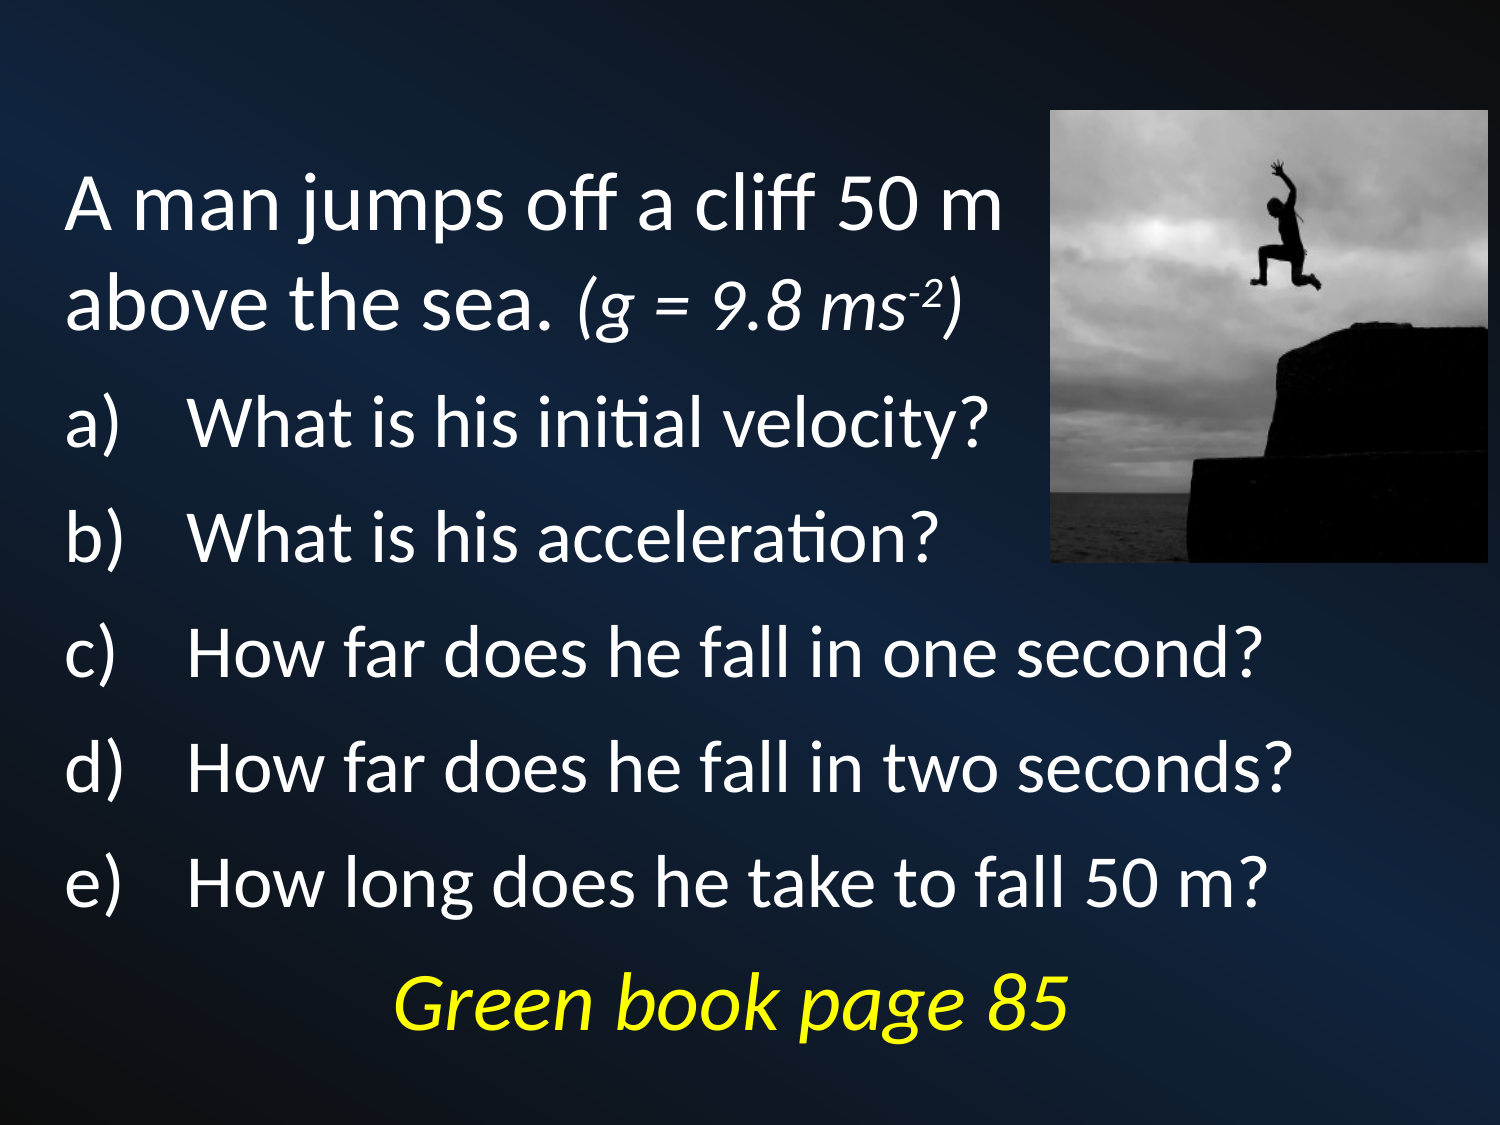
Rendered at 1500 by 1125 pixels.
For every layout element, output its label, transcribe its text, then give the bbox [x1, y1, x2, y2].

text_box A man jumps off a cliff 50 m above the sea. (g = 9.8 ms-2) What is his initial velocity? What is his acceleration? How far does he fall in one second? How far does he fall in two seconds? How long does he take to fall 50 m? Green book page 85 [49, 139, 1413, 1055]
picture [1049, 110, 1488, 563]
